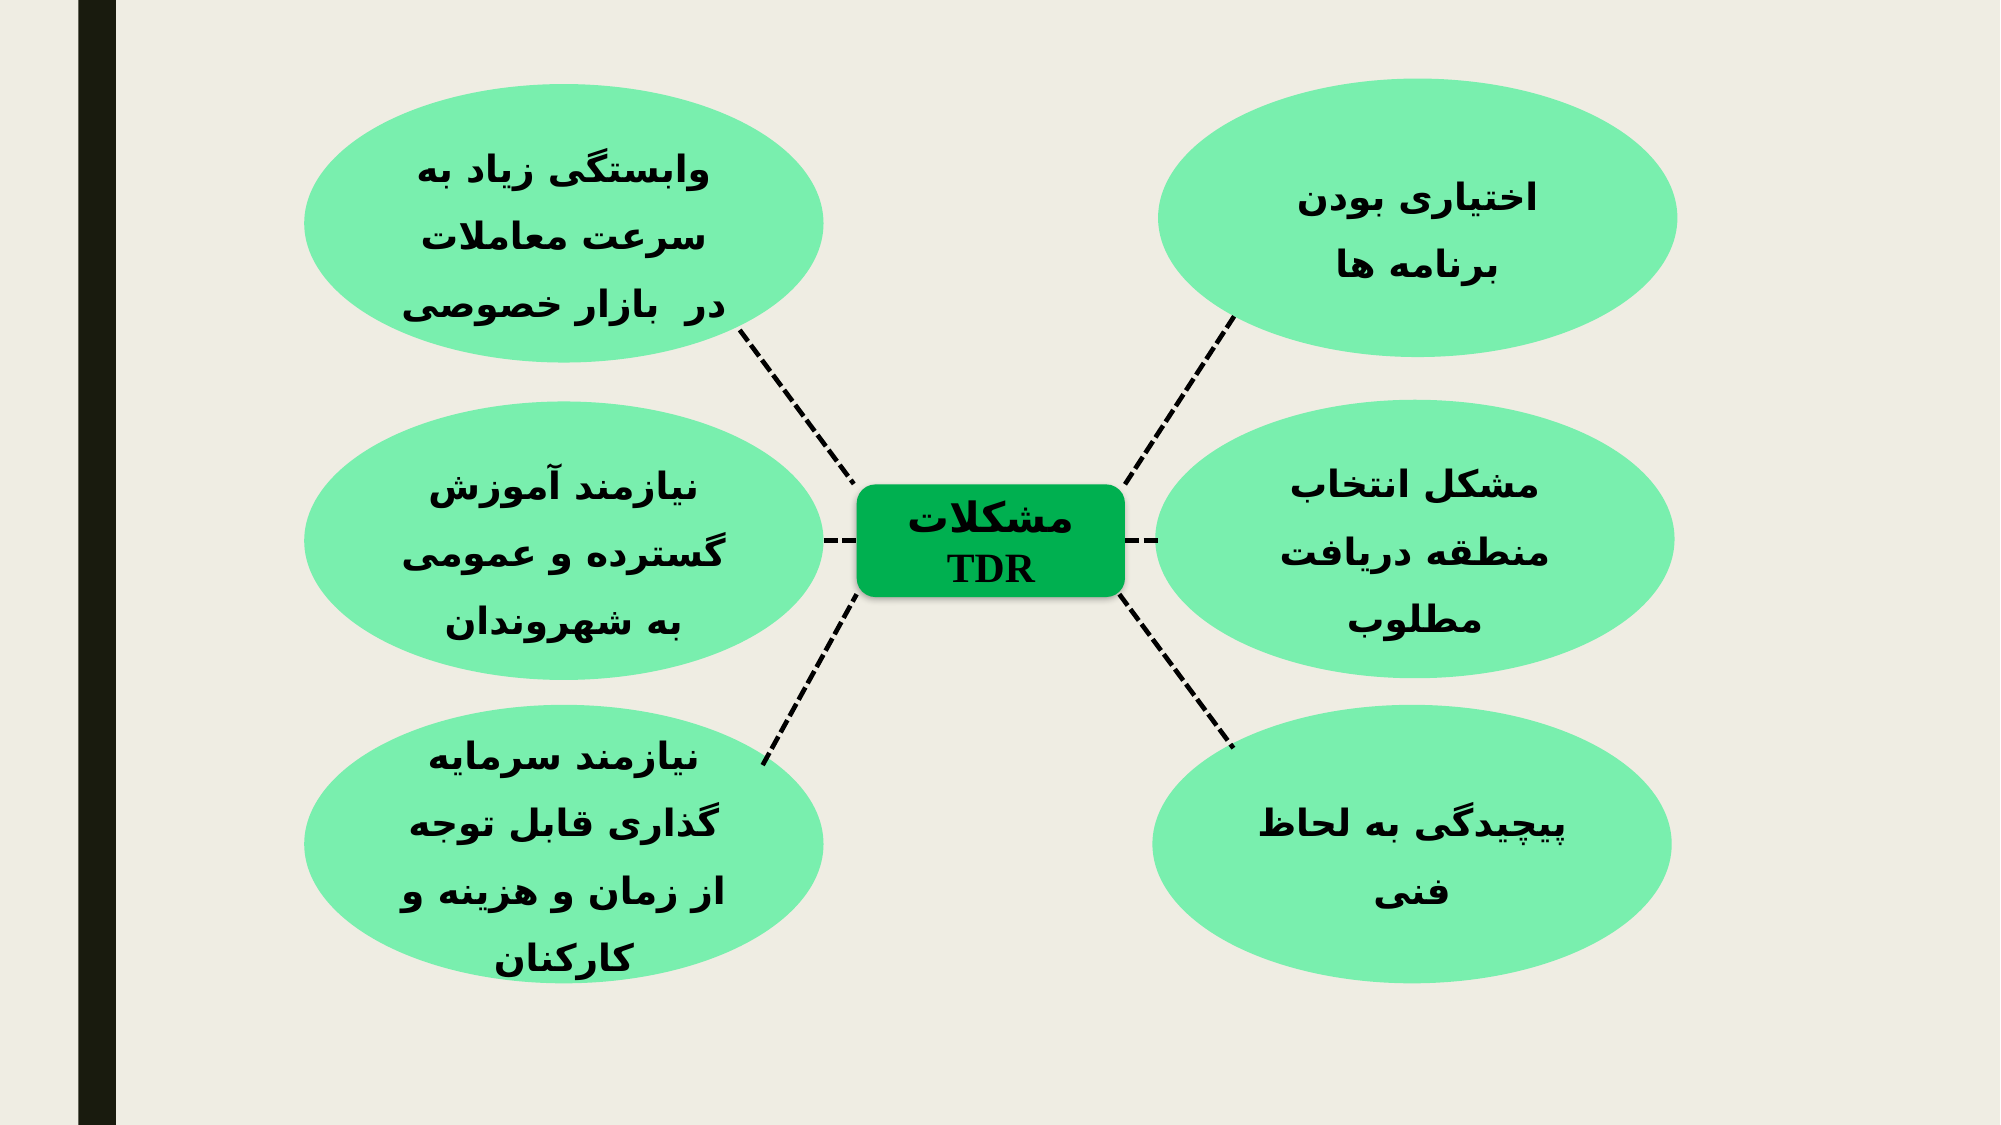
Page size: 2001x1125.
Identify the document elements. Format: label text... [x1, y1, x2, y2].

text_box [1119, 594, 1234, 749]
text_box نیازمند سرمایه گذاری قابل توجه از زمان و هزینه و کارکنان [301, 701, 827, 987]
text_box اختیاری بودن برنامه ها [1155, 75, 1681, 360]
text_box نیازمند آموزش گسترده و عمومی به شهروندان [301, 398, 827, 683]
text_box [1124, 316, 1235, 485]
text_box مشکل انتخاب منطقه دريافت مطلوب [1152, 396, 1678, 682]
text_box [739, 329, 854, 484]
text_box وابستگی زیاد به سرعت معاملات در بازار خصوصی [301, 81, 827, 366]
text_box مشکلات TDR [853, 481, 1128, 600]
text_box پیچیدگی به لحاظ فنی [1149, 701, 1675, 987]
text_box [762, 594, 857, 766]
